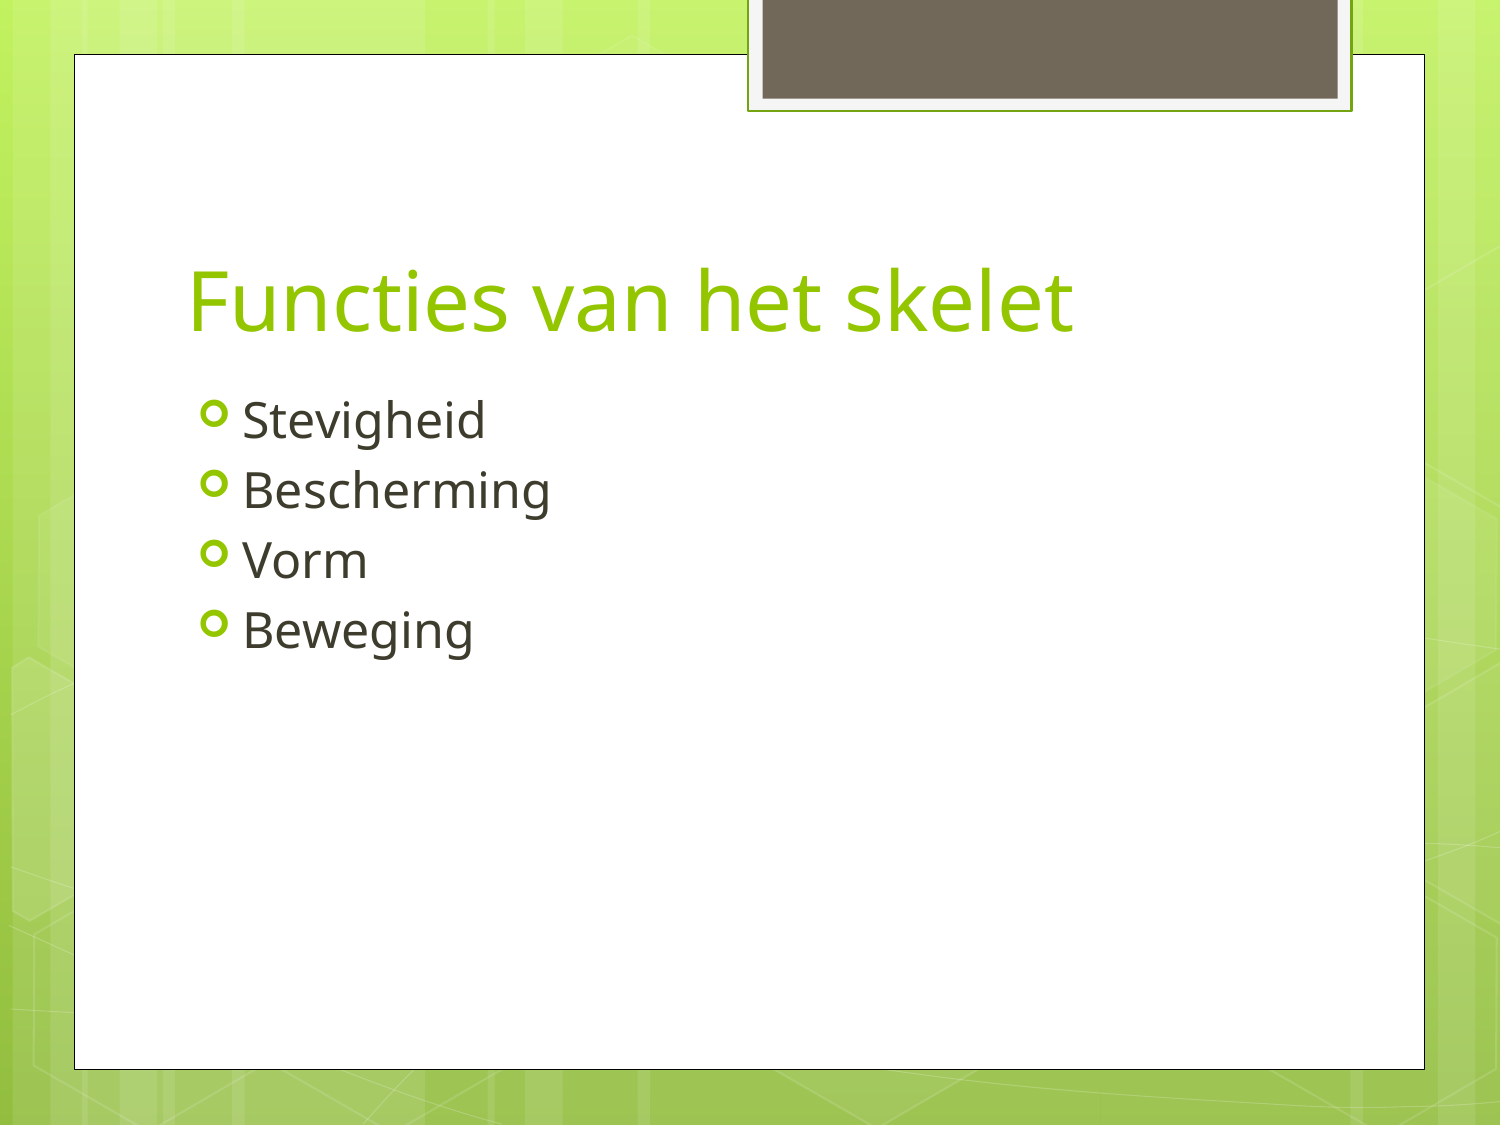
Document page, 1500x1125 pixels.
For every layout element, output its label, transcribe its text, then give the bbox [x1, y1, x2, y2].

title Functies van het skelet [171, 168, 1324, 357]
list Stevigheid Bescherming Vorm Beweging [171, 381, 1283, 957]
